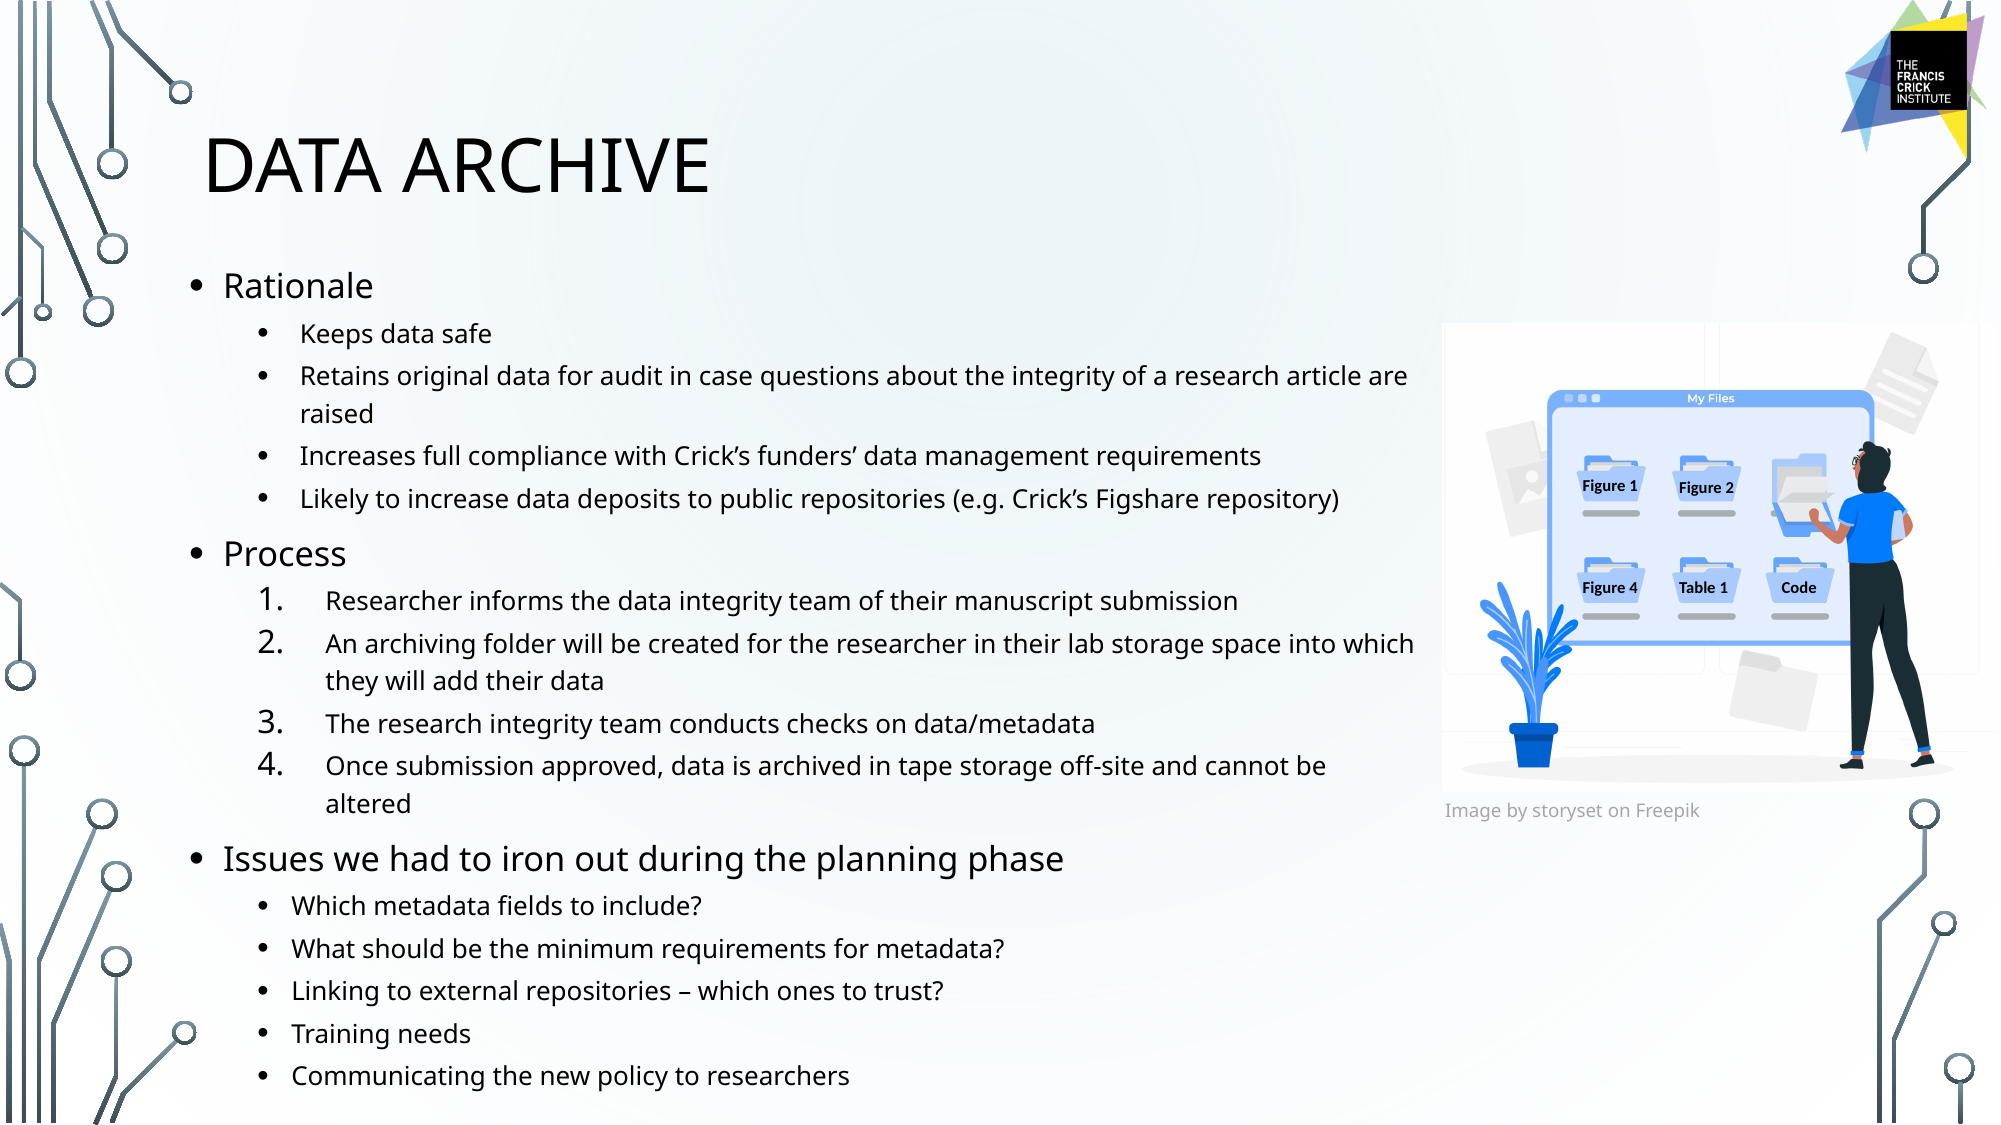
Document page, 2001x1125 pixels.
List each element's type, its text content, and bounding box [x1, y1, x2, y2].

picture [1840, 0, 1988, 159]
title Data archive [187, 46, 1813, 290]
text_box Image by storyset on Freepik [1430, 791, 1813, 829]
list Rationale Keeps data safe Retains original data for audit in case questions about the integrity of a research article are raised Increases full compliance with Crick’s funders’ data management requirements Likely to increase data deposits to public repositories (e.g. Crick’s Figshare repository) Process Researcher informs the data integrity team of their manuscript submission An archiving folder will be created for the researcher in their lab storage space into which they will add their data The research integrity team conducts checks on data/metadata Once submission approved, data is archived in tape storage off-site and cannot be altered Issues we had to iron out during the planning phase Which metadata fields to include? What should be the minimum requirements for metadata? Linking to external repositories – which ones to trust? Training needs Communicating the new policy to researchers [174, 248, 1431, 1102]
picture [1441, 323, 1998, 792]
